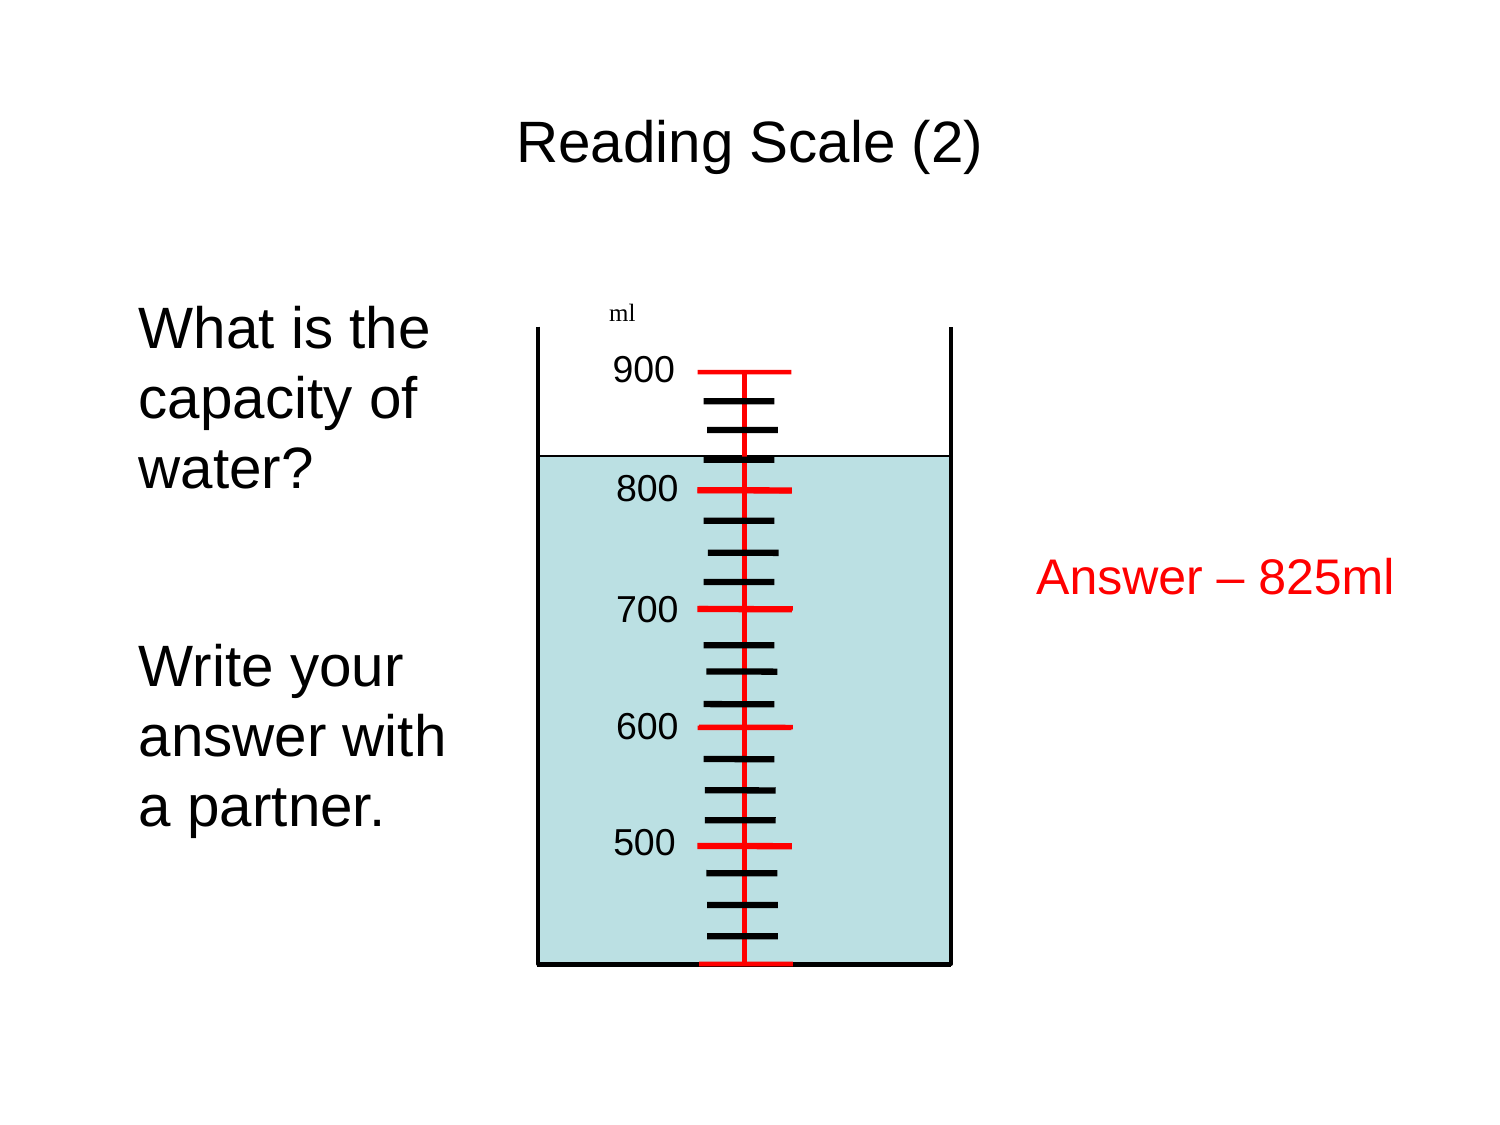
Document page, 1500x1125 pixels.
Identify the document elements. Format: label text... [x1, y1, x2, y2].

text_box What is the capacity of water? Write your answer with a partner. [123, 282, 490, 846]
text_box Answer – 825ml [1021, 537, 1424, 613]
title Reading Scale (2) [74, 44, 1426, 233]
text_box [538, 288, 951, 965]
